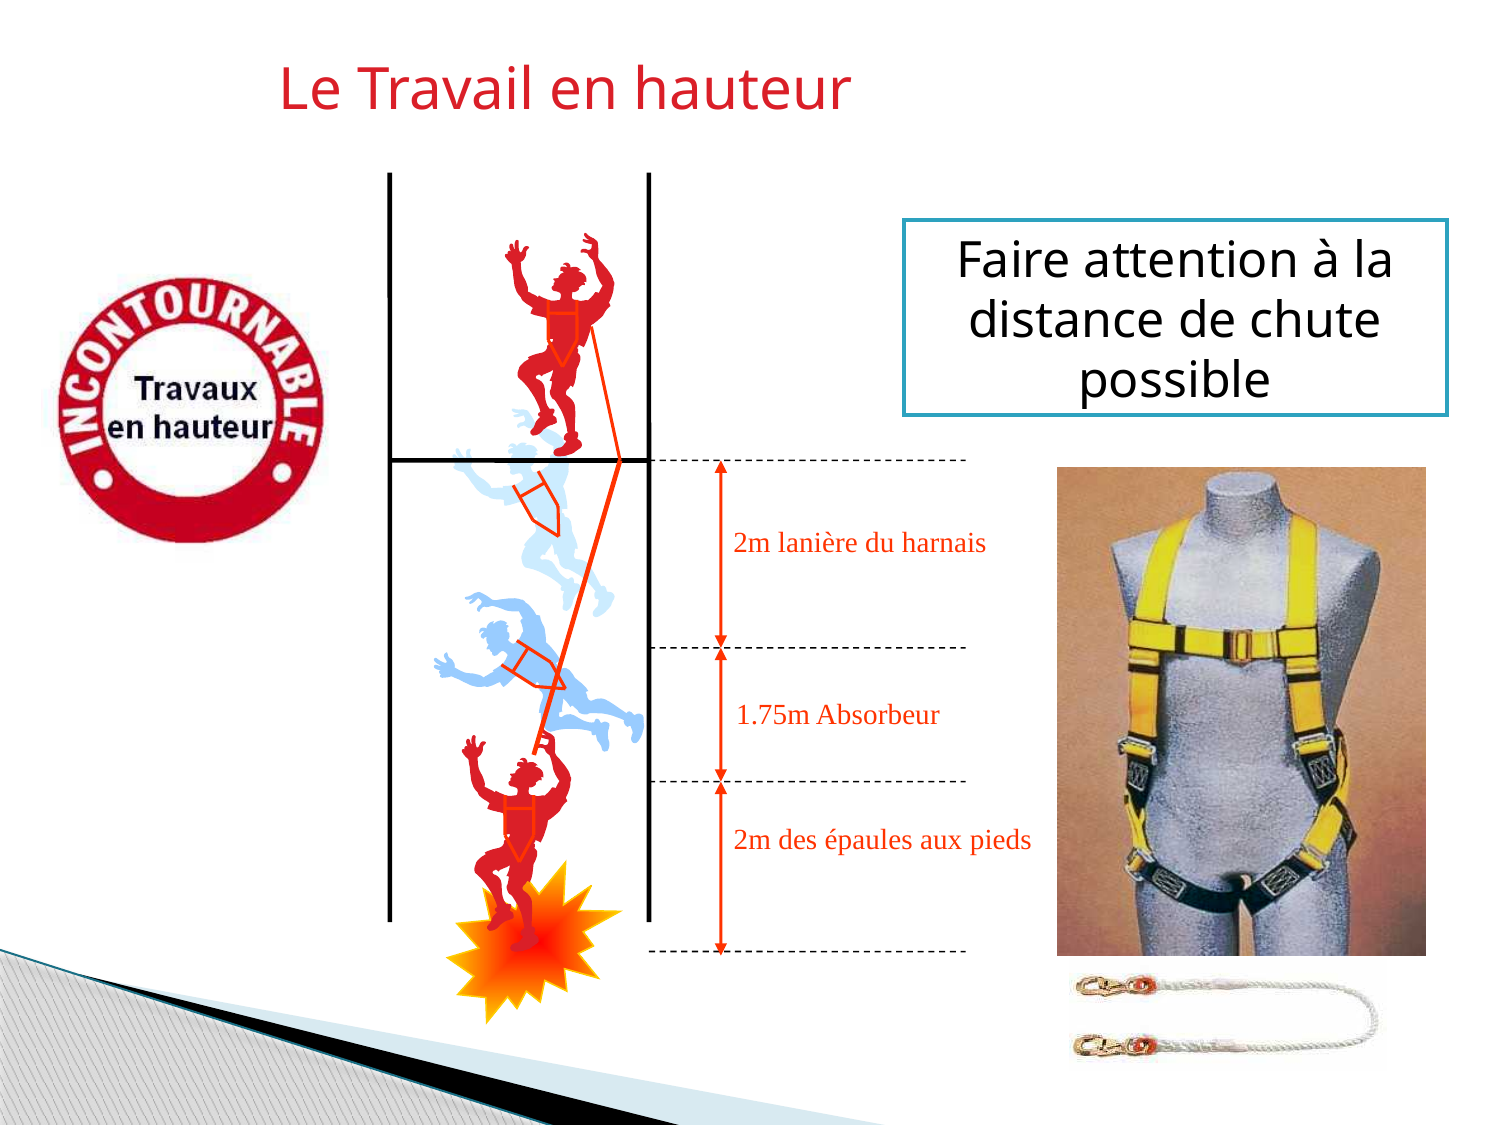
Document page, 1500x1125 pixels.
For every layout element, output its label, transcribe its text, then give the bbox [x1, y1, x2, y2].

picture [1068, 957, 1387, 1071]
text_box Faire attention à la distance de chute possible [1054, 219, 1447, 416]
picture [1056, 467, 1426, 956]
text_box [389, 172, 1049, 1023]
text_box Le Travail en hauteur [264, 44, 1436, 129]
picture [41, 255, 337, 574]
